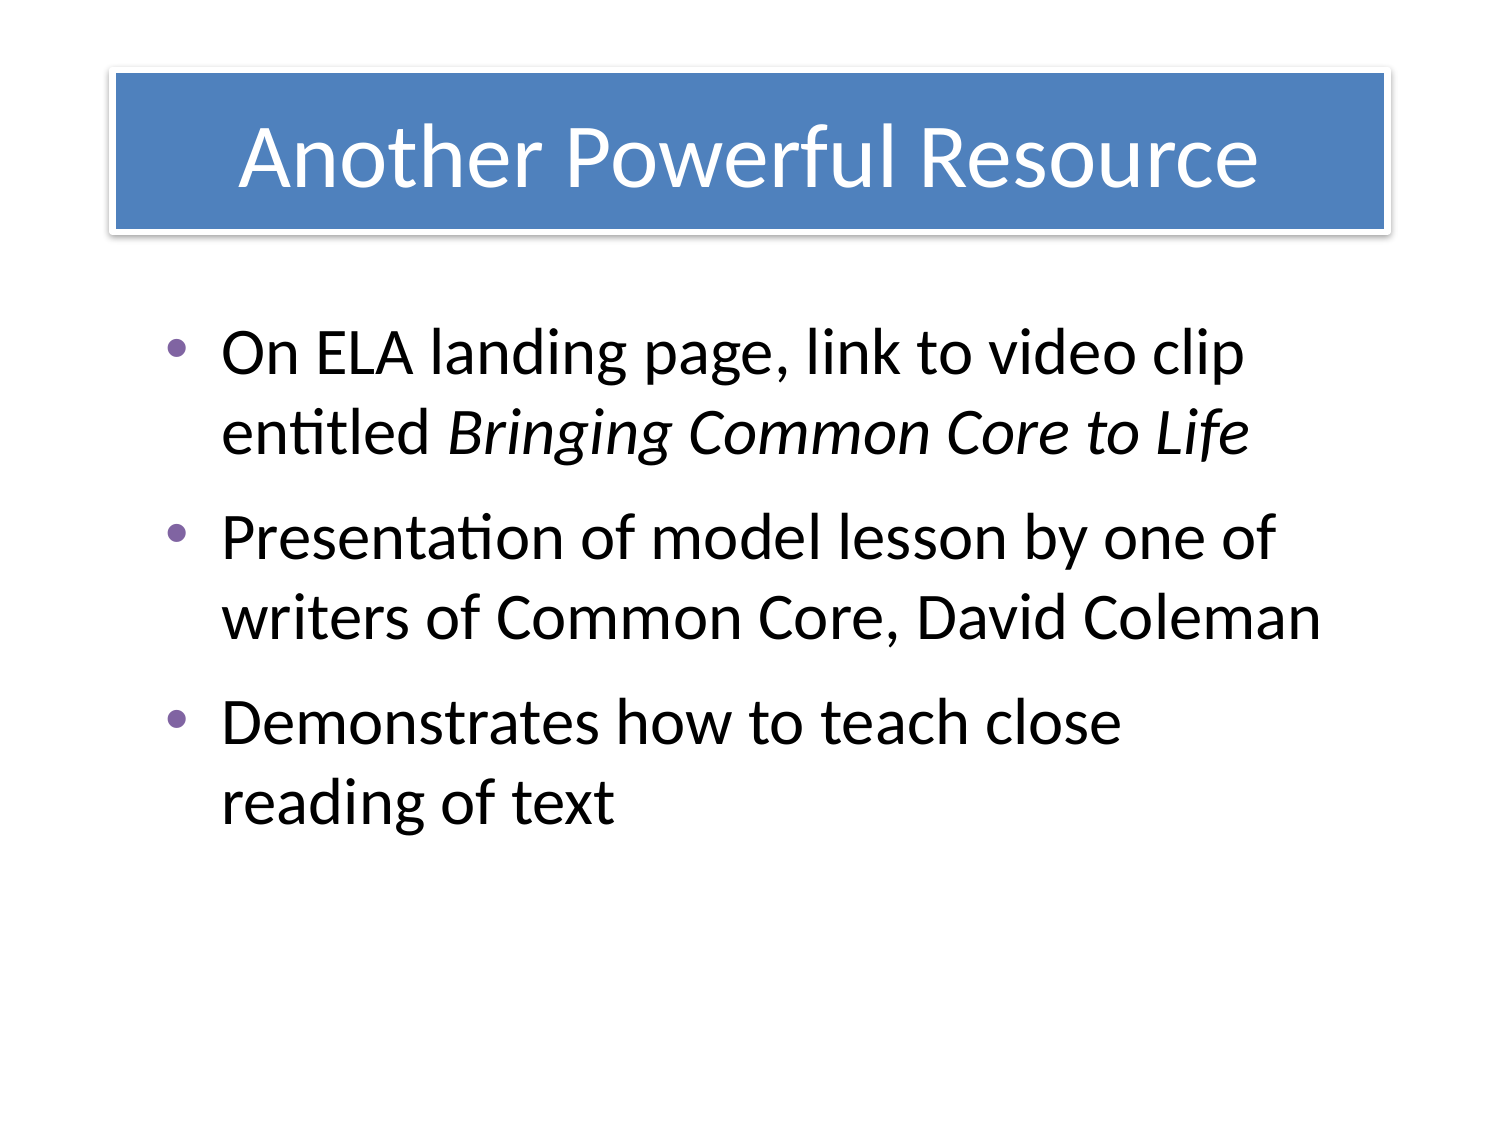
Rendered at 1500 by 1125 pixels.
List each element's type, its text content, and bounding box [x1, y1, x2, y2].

list On ELA landing page, link to video clip entitled Bringing Common Core to Life Presentation of model lesson by one of writers of Common Core, David Coleman Demonstrates how to teach close reading of text [150, 299, 1350, 1043]
text_box Another Powerful Resource [109, 67, 1391, 235]
